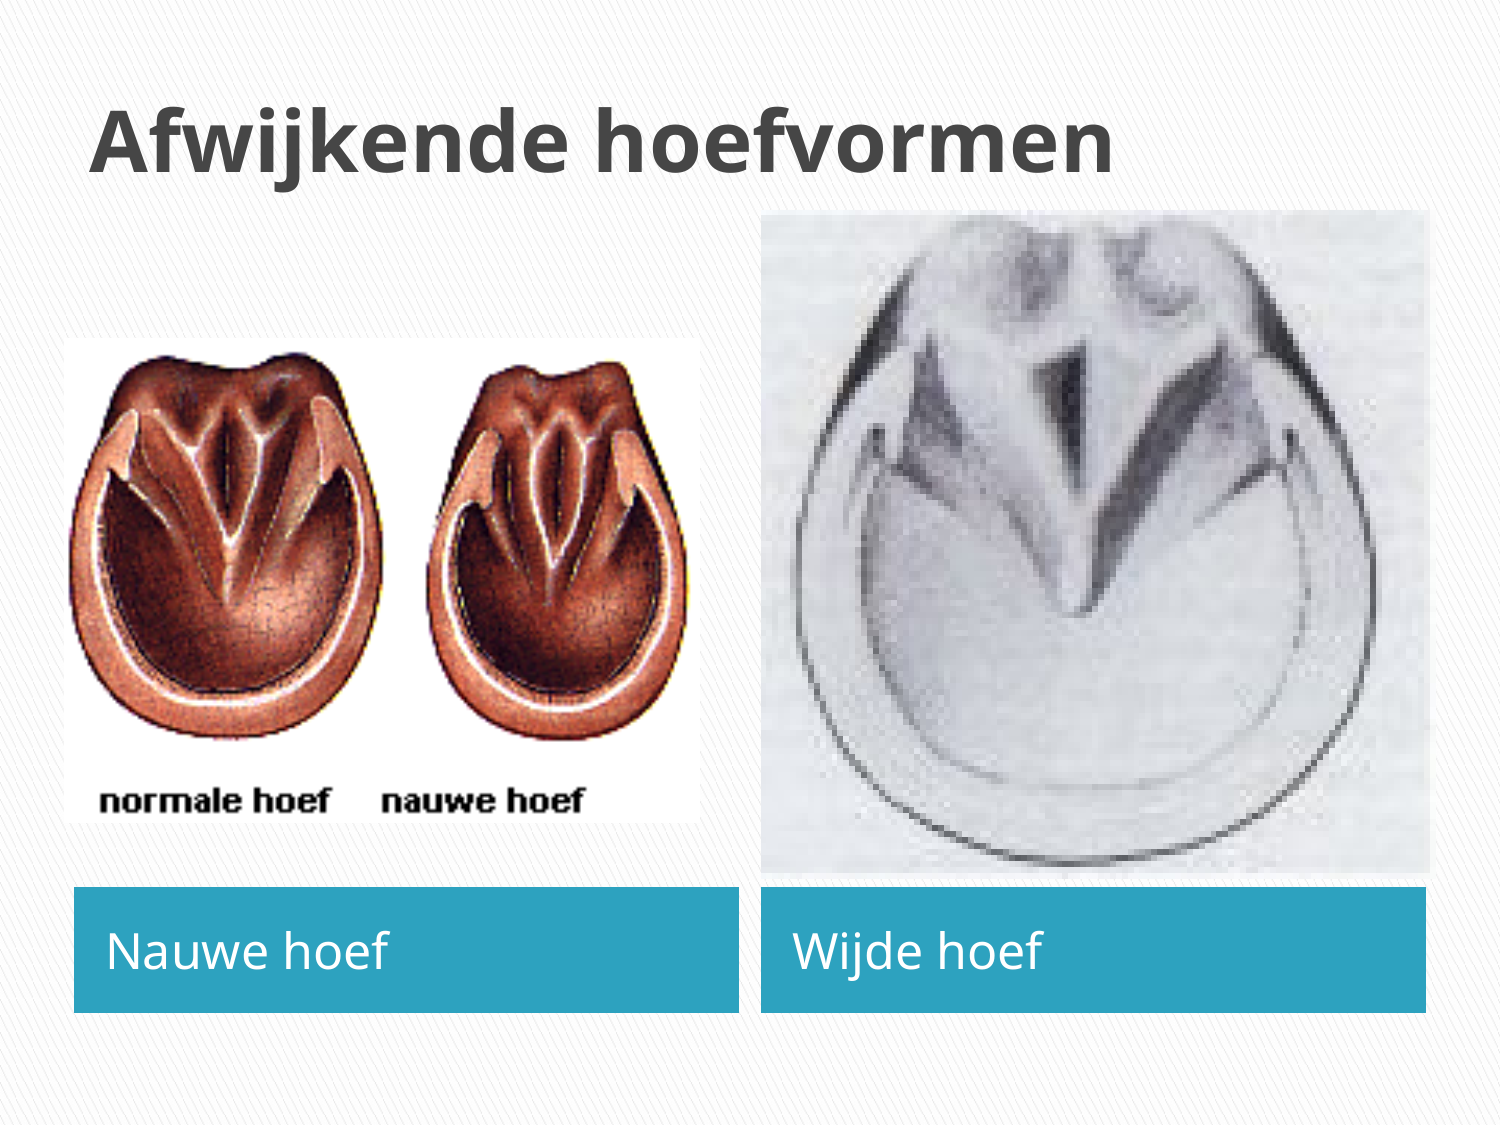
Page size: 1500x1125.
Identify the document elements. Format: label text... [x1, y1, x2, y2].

title Afwijkende hoefvormen [75, 44, 1425, 233]
picture [761, 210, 1436, 879]
list Wijde hoef [761, 889, 1426, 1013]
list Nauwe hoef [74, 887, 739, 1013]
picture [64, 337, 700, 823]
